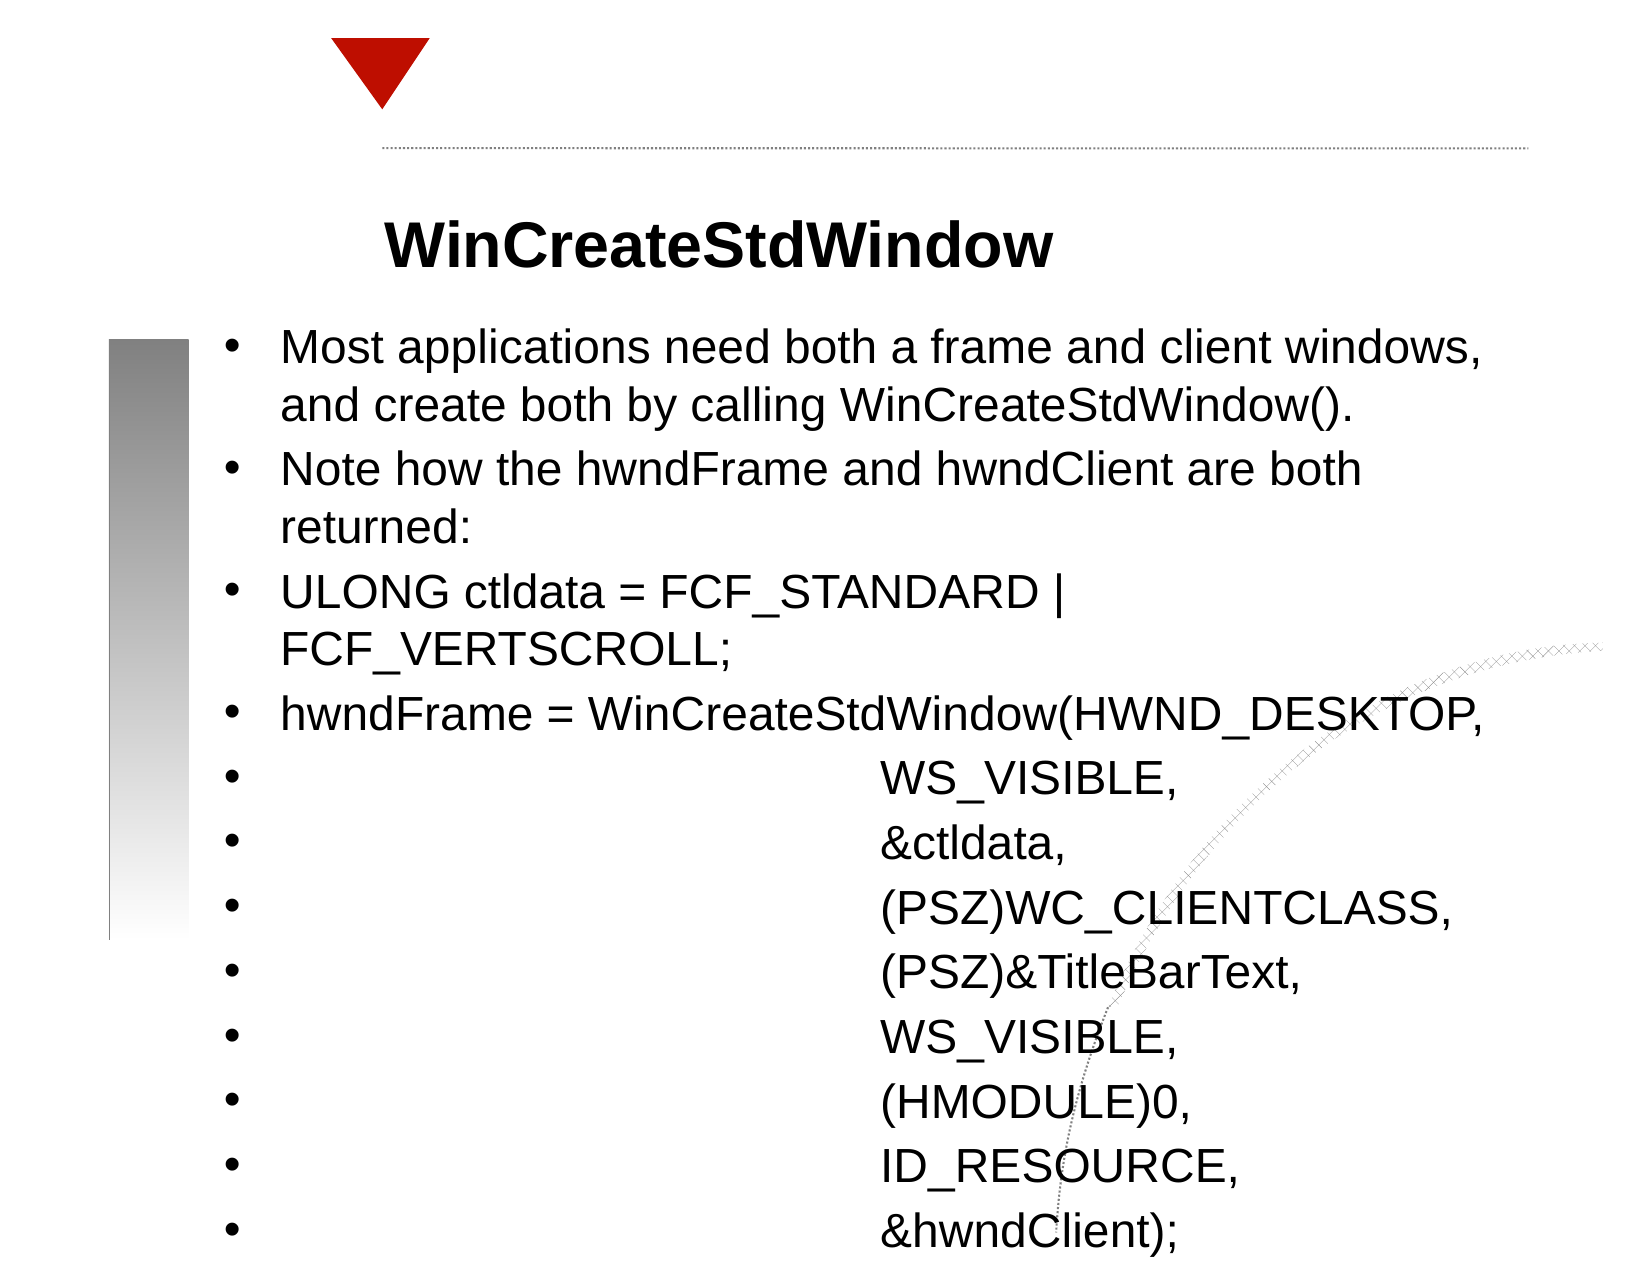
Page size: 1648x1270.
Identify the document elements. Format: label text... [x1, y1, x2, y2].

text_box Most applications need both a frame and client windows, and create both by calling WinCreateStdWindow(). Note how the hwndFrame and hwndClient are both returned: ULONG ctldata = FCF_STANDARD | FCF_VERTSCROLL; hwndFrame = WinCreateStdWindow(HWND_DESKTOP, WS_VISIBLE, &ctldata, (PSZ)WC_CLIENTCLASS, (PSZ)&TitleBarText, WS_VISIBLE, (HMODULE)0, ID_RESOURCE, &hwndClient); [223, 315, 1532, 1257]
text_box WinCreateStdWindow [384, 202, 1538, 281]
